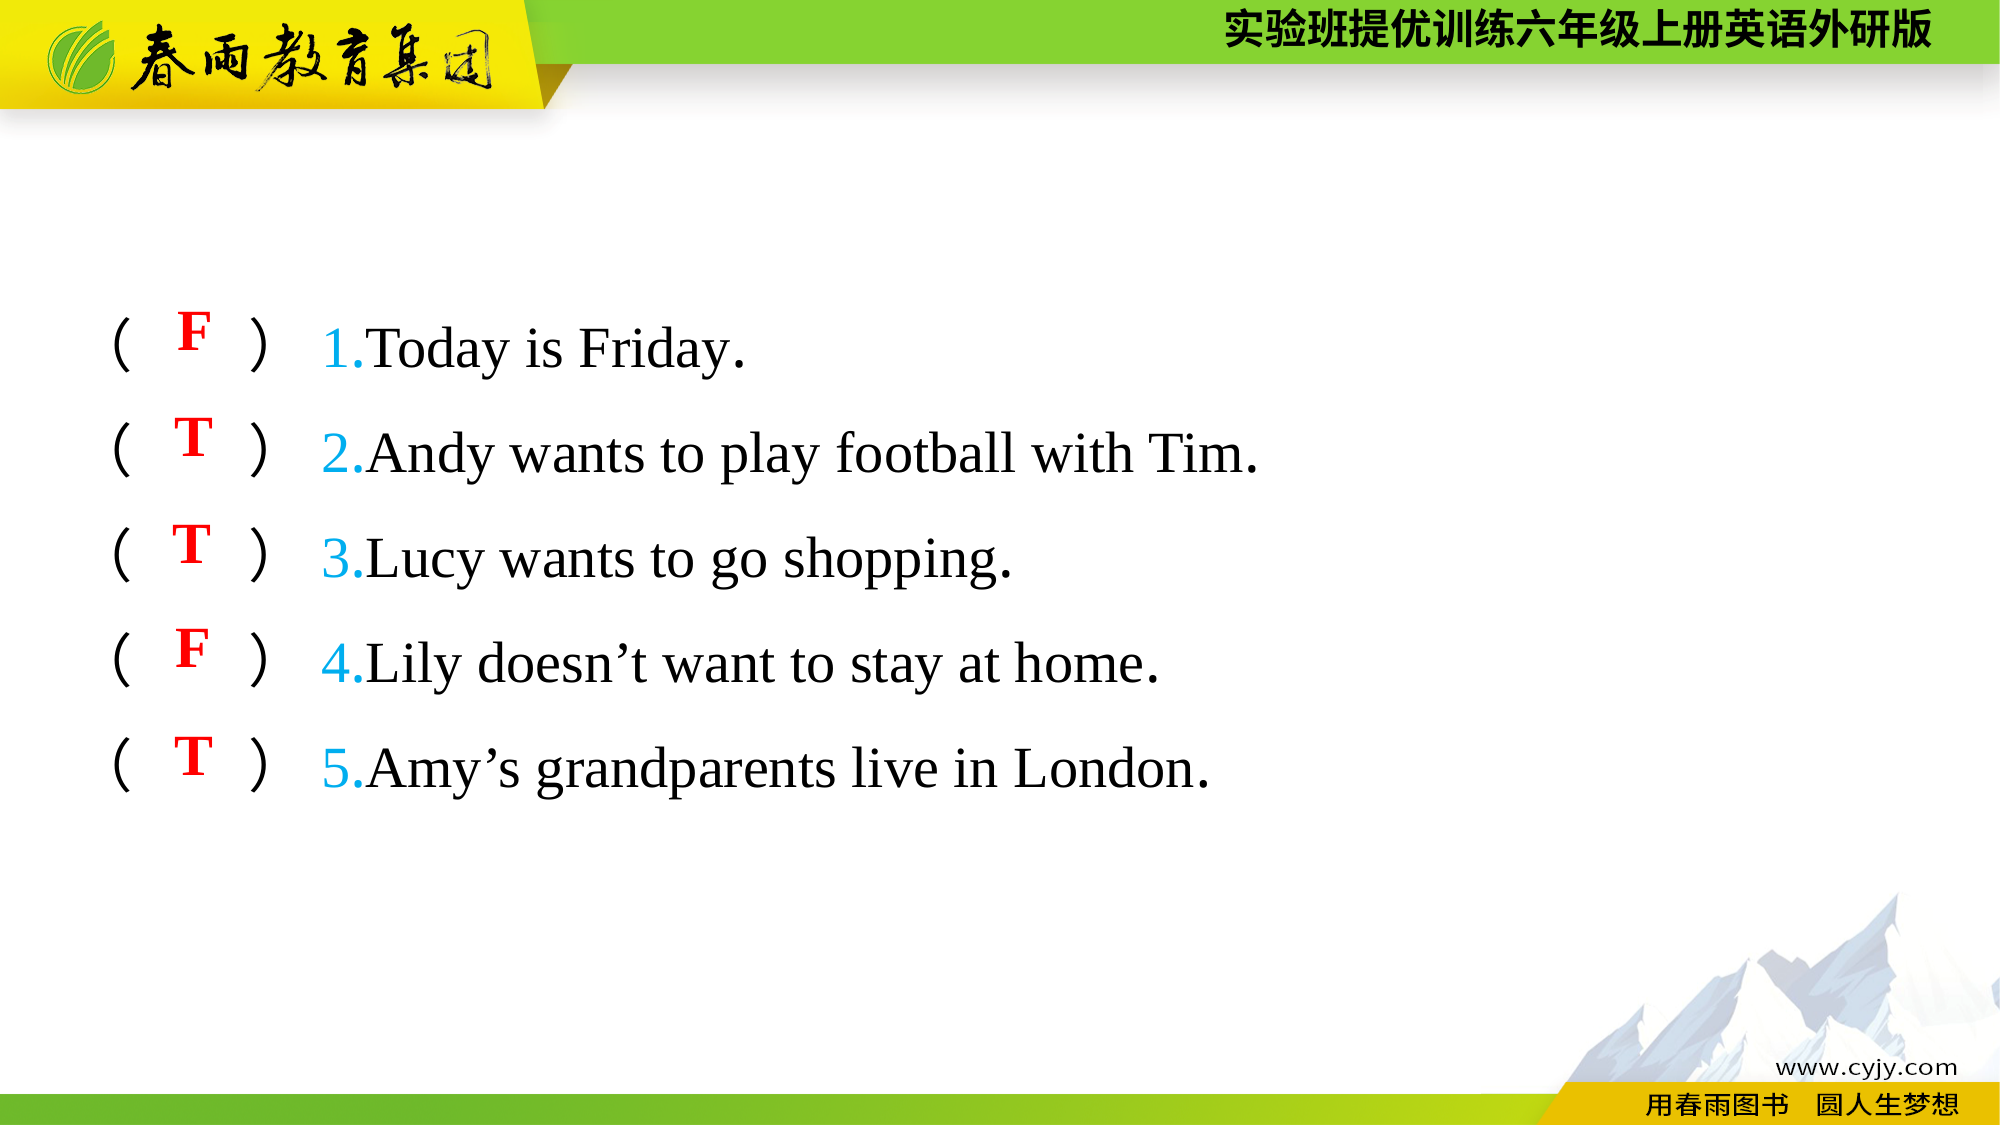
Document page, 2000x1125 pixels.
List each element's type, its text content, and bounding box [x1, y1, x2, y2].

list （ ）1.Today is Friday. （ ）2.Andy wants to play football with Tim. （ ）3.Lucy wants to go shopping. （ ）4.Lily doesn’t want to stay at home. （ ）5.Amy’s grandparents live in London. [59, 266, 1944, 799]
text_box T [159, 390, 230, 476]
text_box T [159, 710, 230, 795]
text_box F [161, 601, 231, 687]
text_box F [162, 284, 232, 370]
text_box T [158, 497, 228, 583]
picture [0, 0, 2000, 1125]
